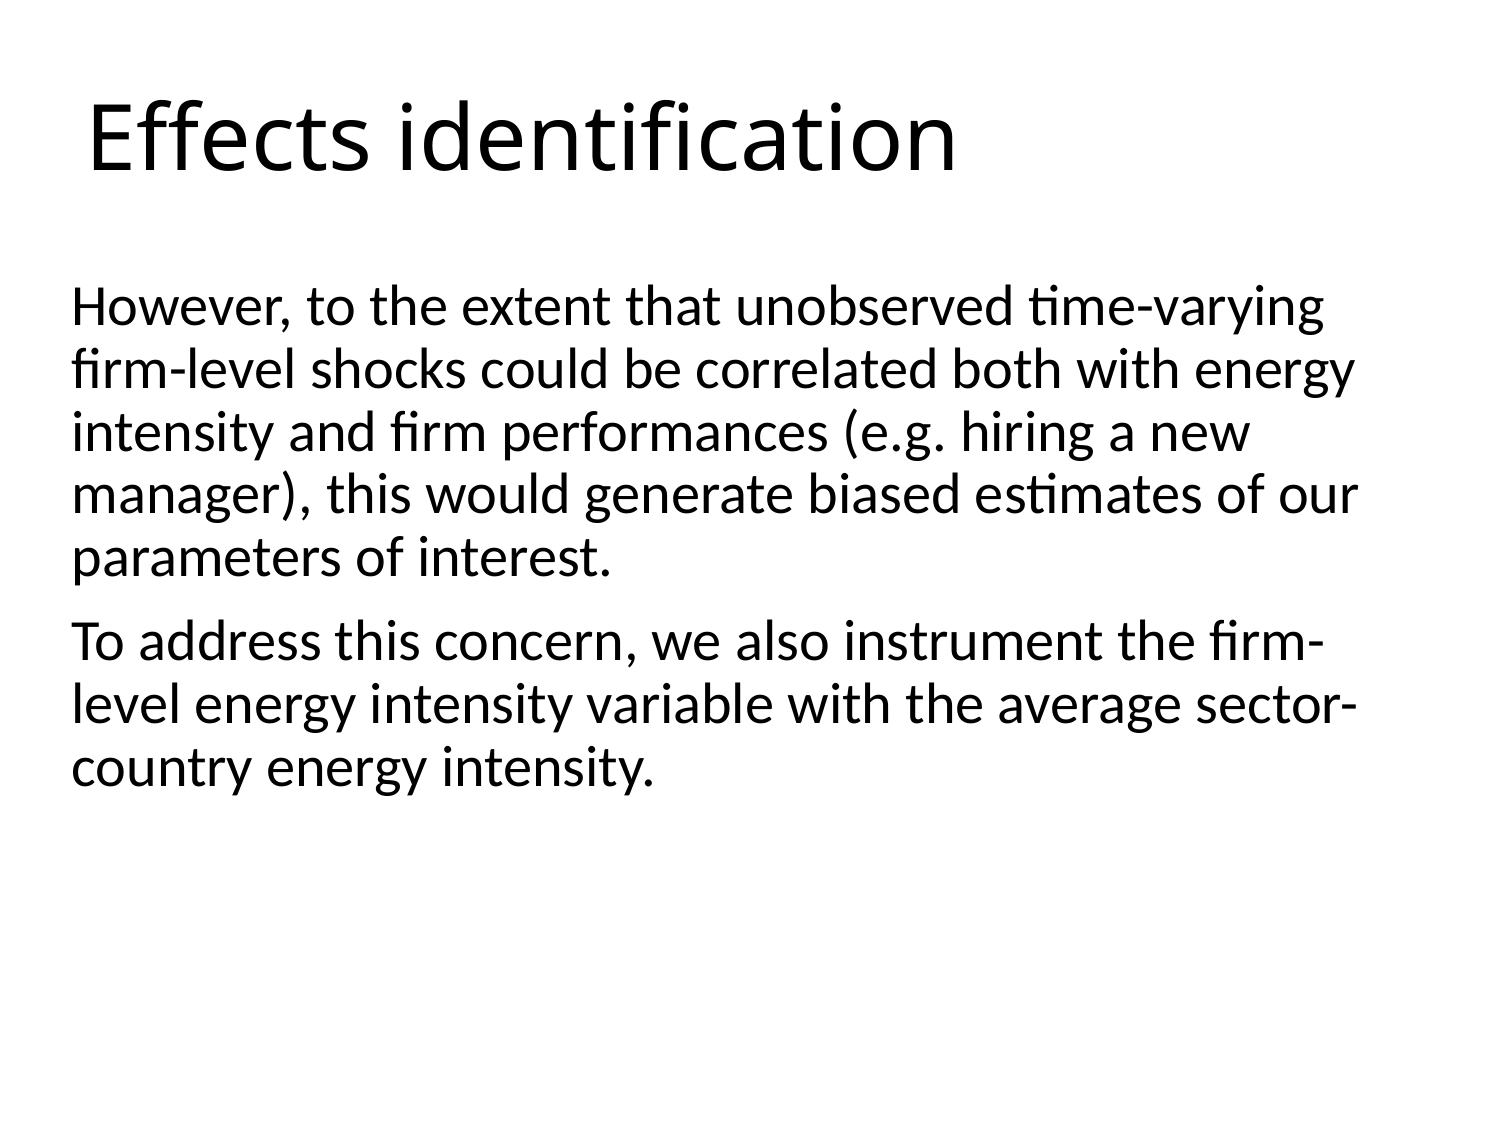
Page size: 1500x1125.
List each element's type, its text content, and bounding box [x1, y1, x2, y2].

title Effects identification [70, 32, 1365, 250]
list However, to the extent that unobserved time-varying firm-level shocks could be correlated both with energy intensity and firm performances (e.g. hiring a new manager), this would generate biased estimates of our parameters of interest. To address this concern, we also instrument the firm-level energy intensity variable with the average sector-country energy intensity. [56, 267, 1444, 1105]
